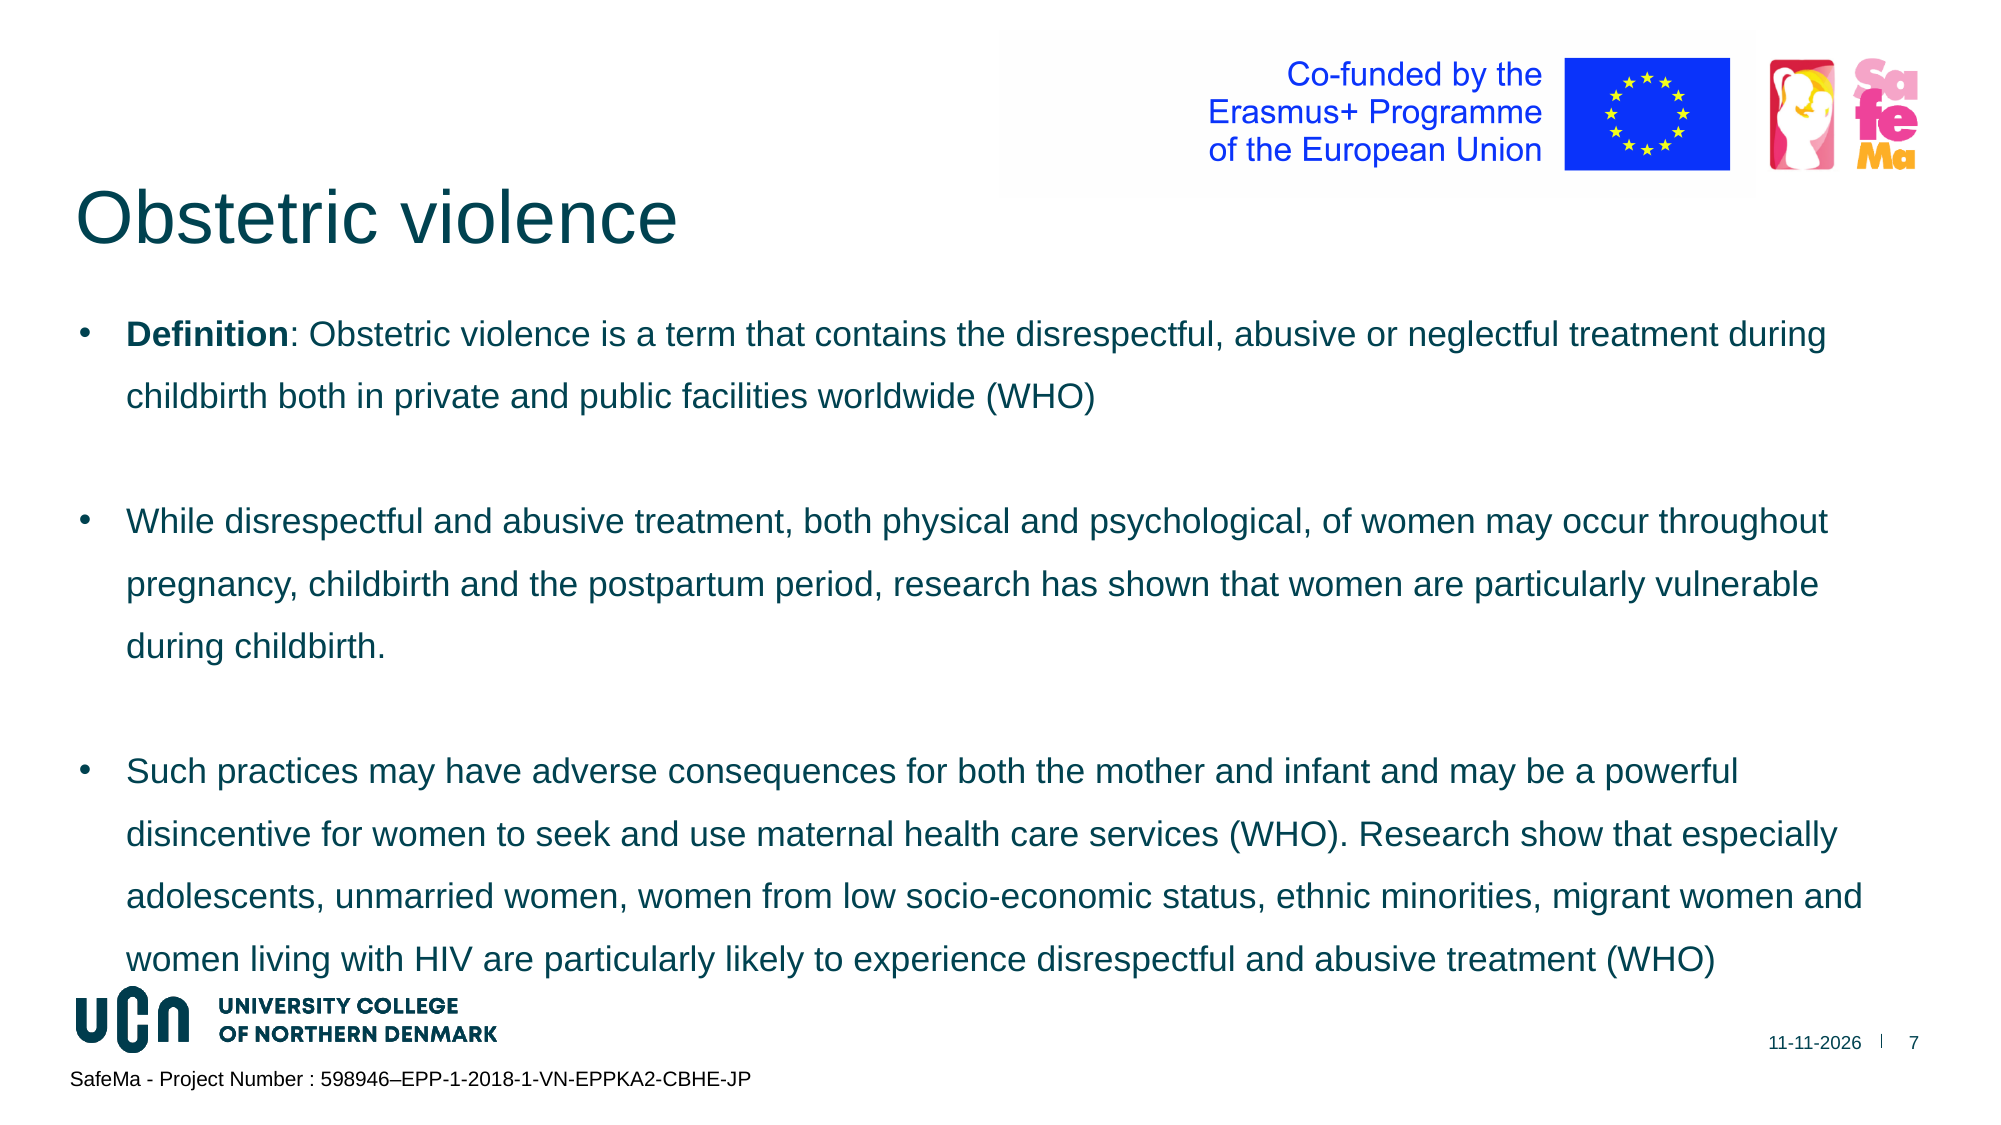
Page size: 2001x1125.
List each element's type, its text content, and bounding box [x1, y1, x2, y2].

picture [999, 30, 1757, 198]
picture [128, 986, 497, 1053]
slide_number 7 [1874, 1021, 1920, 1063]
title Obstetric violence [75, 179, 1919, 244]
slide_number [1562, 1021, 1862, 1063]
picture [76, 986, 127, 1053]
text_box SafeMa - Project Number : 598946–EPP-1-2018-1-VN-EPPKA2-CBHE-JP [54, 1058, 1107, 1099]
picture [1767, 54, 1923, 173]
list Definition: Obstetric violence is a term that contains the disrespectful, abusive or neglectful treatment during childbirth both in private and public facilities worldwide (WHO) While disrespectful and abusive treatment, both physical and psychological, of women may occur throughout pregnancy, childbirth and the postpartum period, research has shown that women are particularly vulnerable during childbirth. Such practices may have adverse consequences for both the mother and infant and may be a powerful disincentive for women to seek and use maternal health care services (WHO). Research show that especially adolescents, unmarried women, women from low socio-economic status, ethnic minorities, migrant women and women living with HIV are particularly likely to experience disrespectful and abusive treatment (WHO) [78, 290, 1922, 904]
